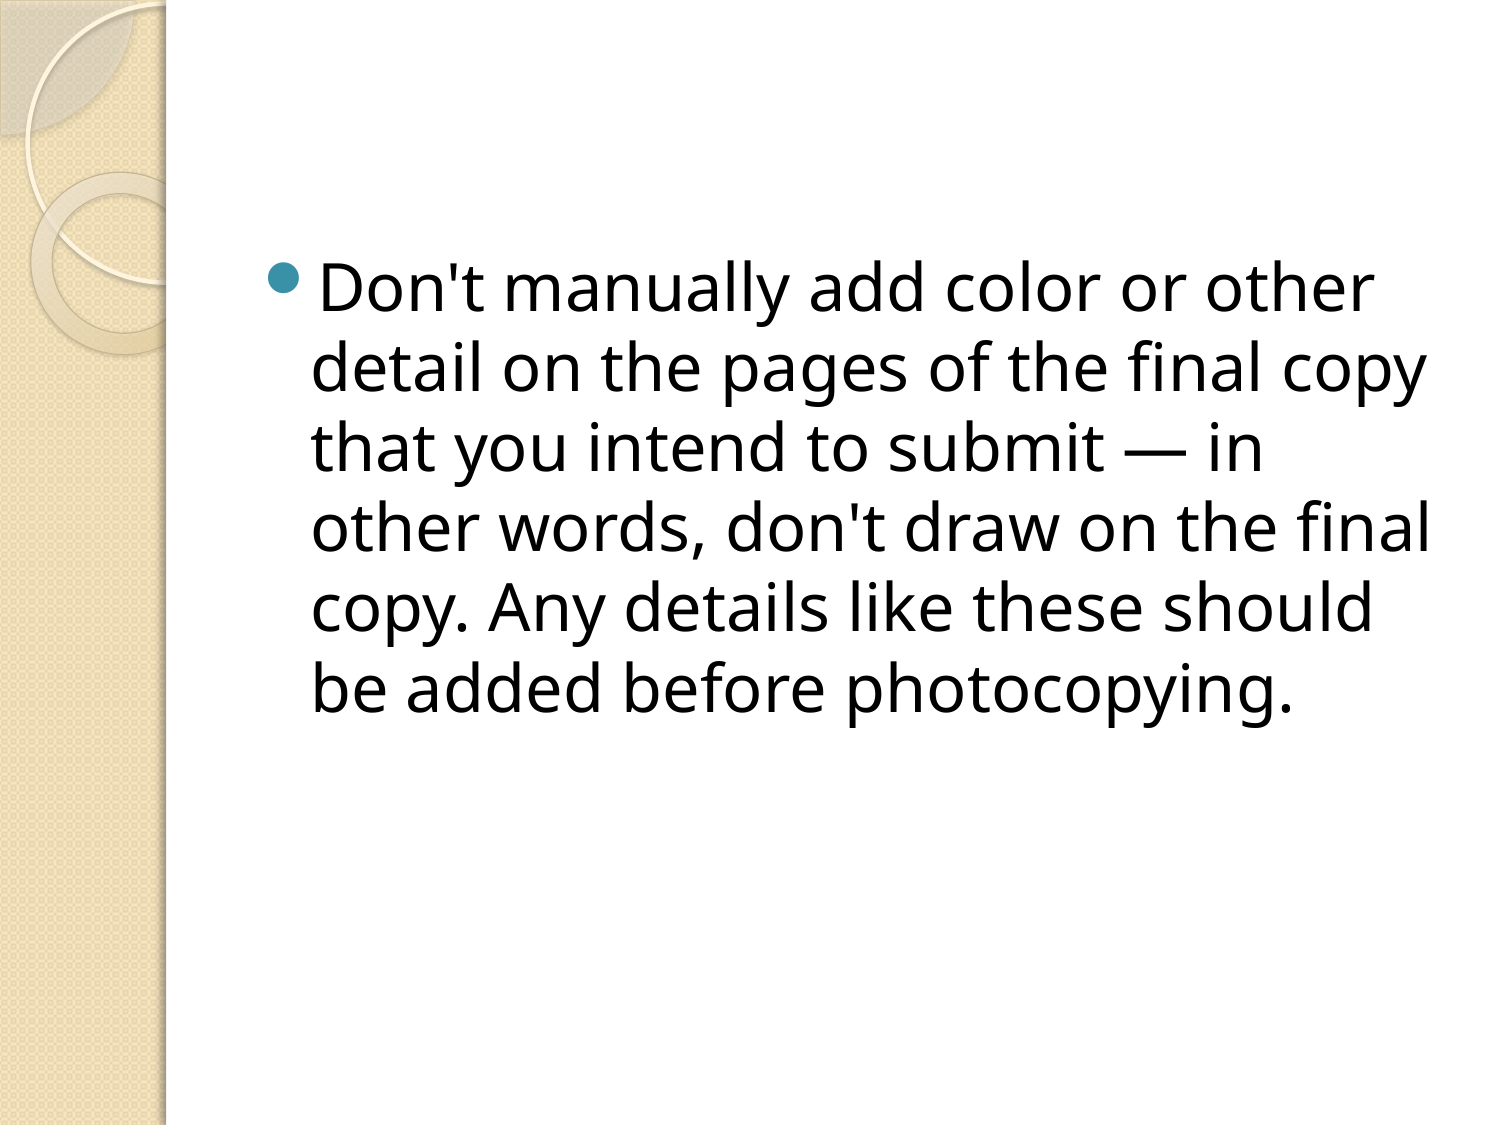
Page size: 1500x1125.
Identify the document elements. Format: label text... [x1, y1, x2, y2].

list Don't manually add color or other detail on the pages of the final copy that you intend to submit — in other words, don't draw on the final copy. Any details like these should be added before photocopying. [235, 237, 1466, 1025]
